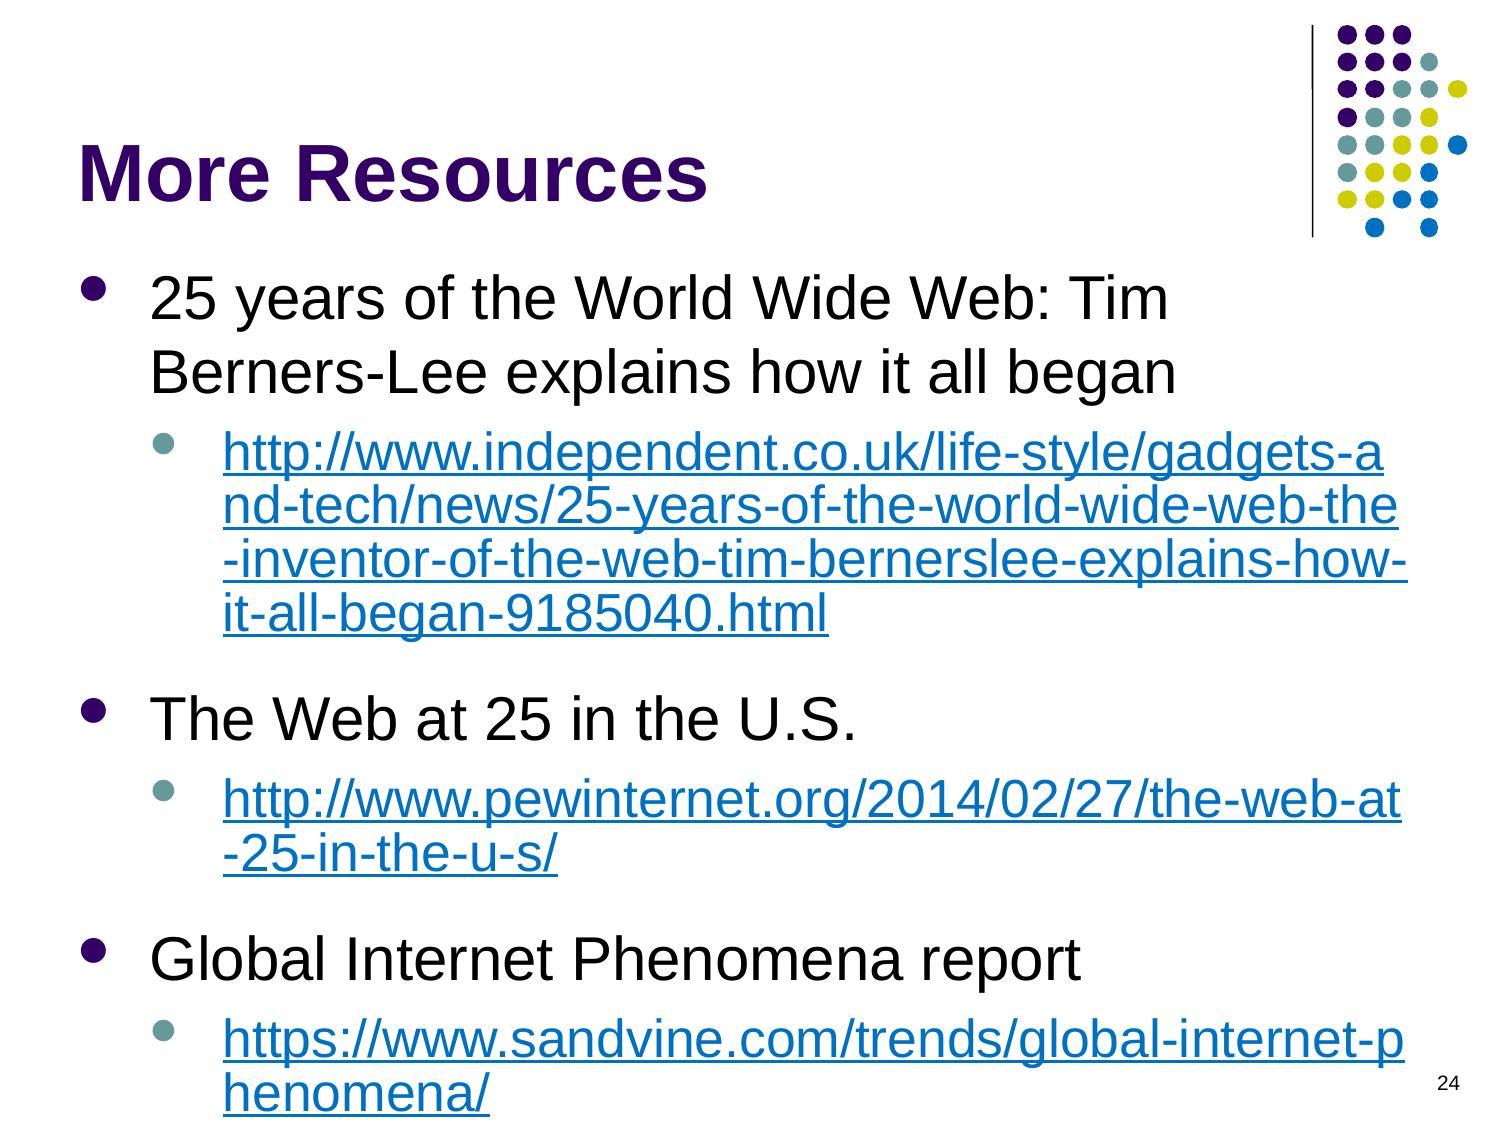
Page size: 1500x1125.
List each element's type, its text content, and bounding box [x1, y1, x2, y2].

slide_number 24 [1124, 1062, 1476, 1125]
title More Resources [62, 62, 1313, 226]
list 25 years of the World Wide Web: Tim Berners-Lee explains how it all began http://www.independent.co.uk/life-style/gadgets-and-tech/news/25-years-of-the-world-wide-web-the-inventor-of-the-web-tim-bernerslee-explains-how-it-all-began-9185040.html The Web at 25 in the U.S. http://www.pewinternet.org/2014/02/27/the-web-at-25-in-the-u-s/ Global Internet Phenomena report https://www.sandvine.com/trends/global-internet-phenomena/ Architecture of the World Wide Web http://www.w3.org/TR/webarch/ [62, 249, 1438, 1051]
